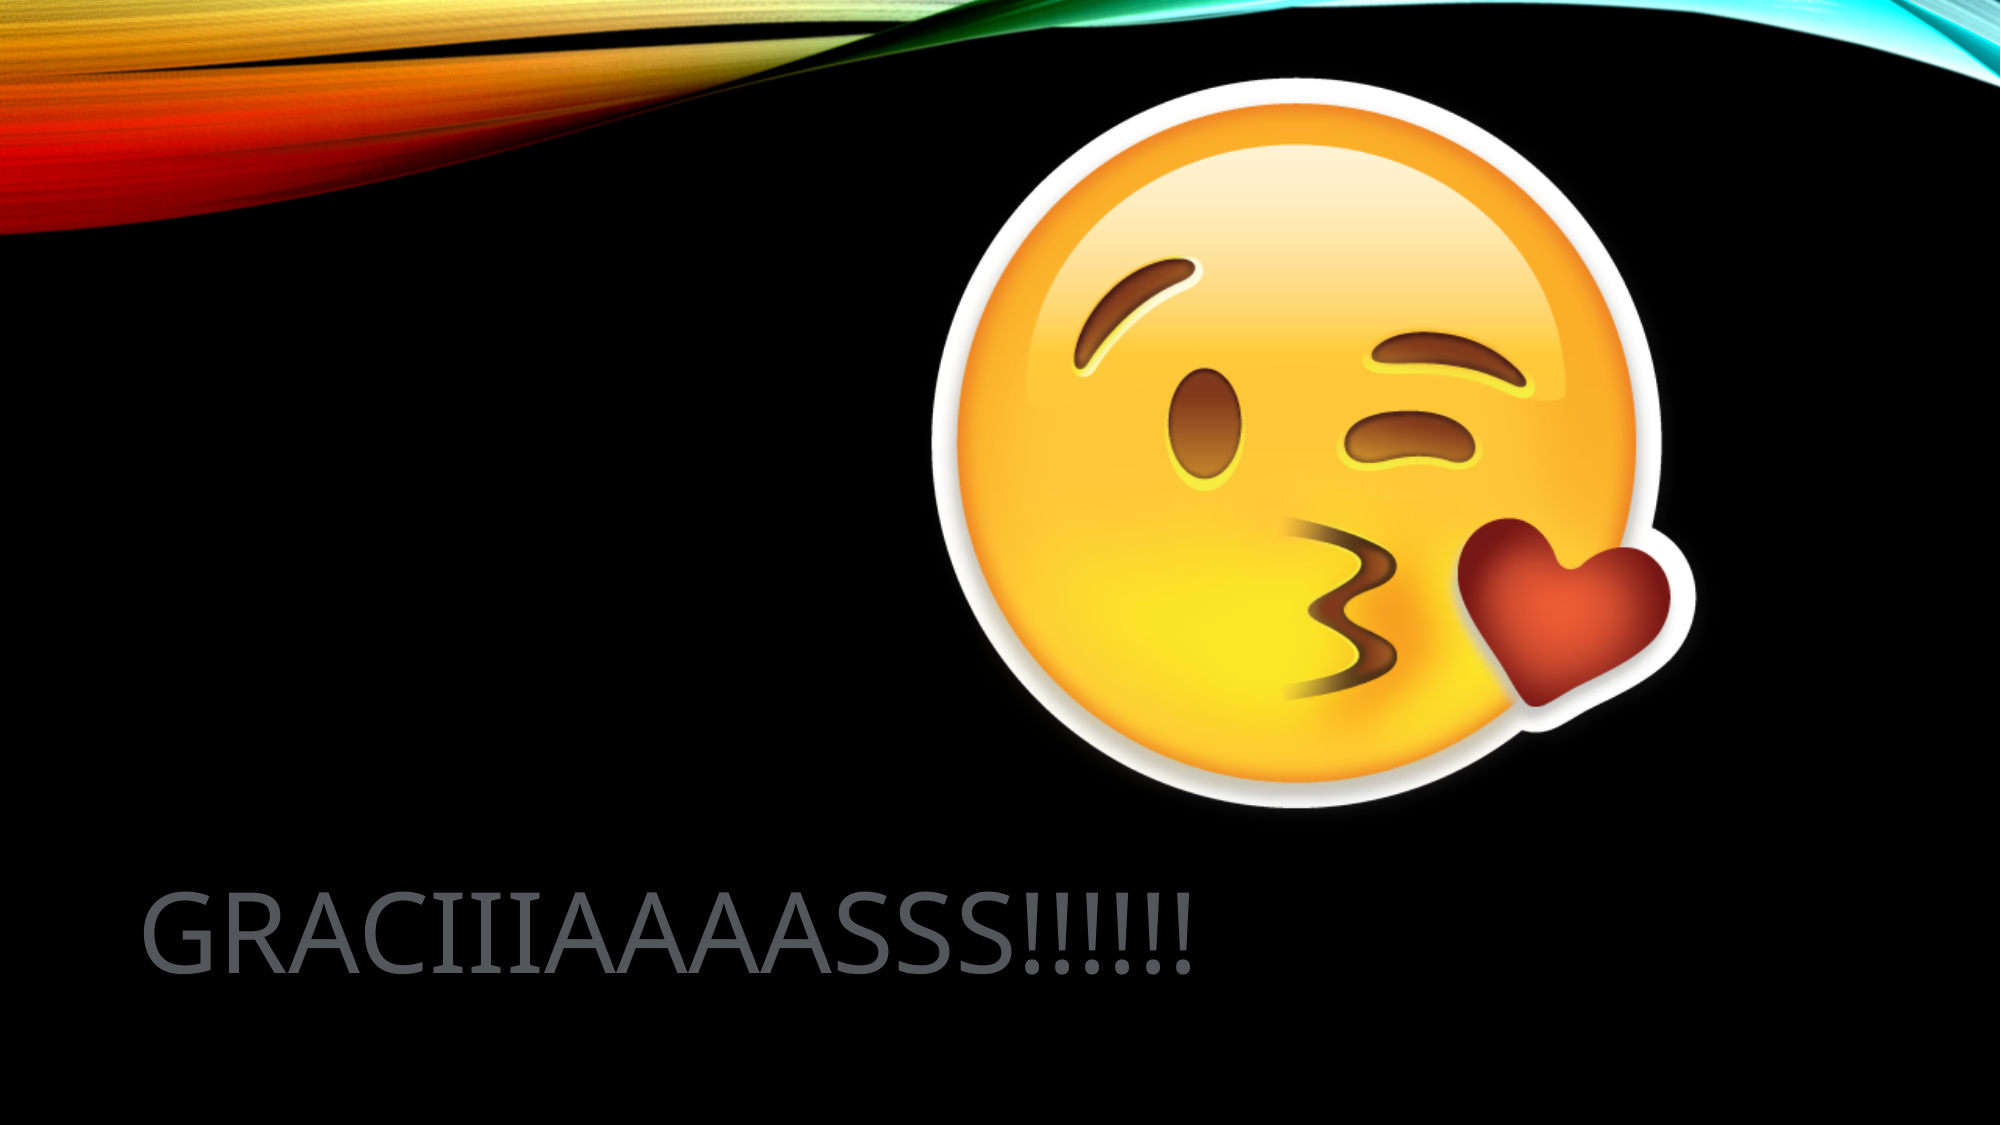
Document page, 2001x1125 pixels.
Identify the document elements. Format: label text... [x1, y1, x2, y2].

text_box GRACIIIAAAASSS!!!!!! [122, 853, 1215, 1004]
picture [0, 0, 2000, 854]
